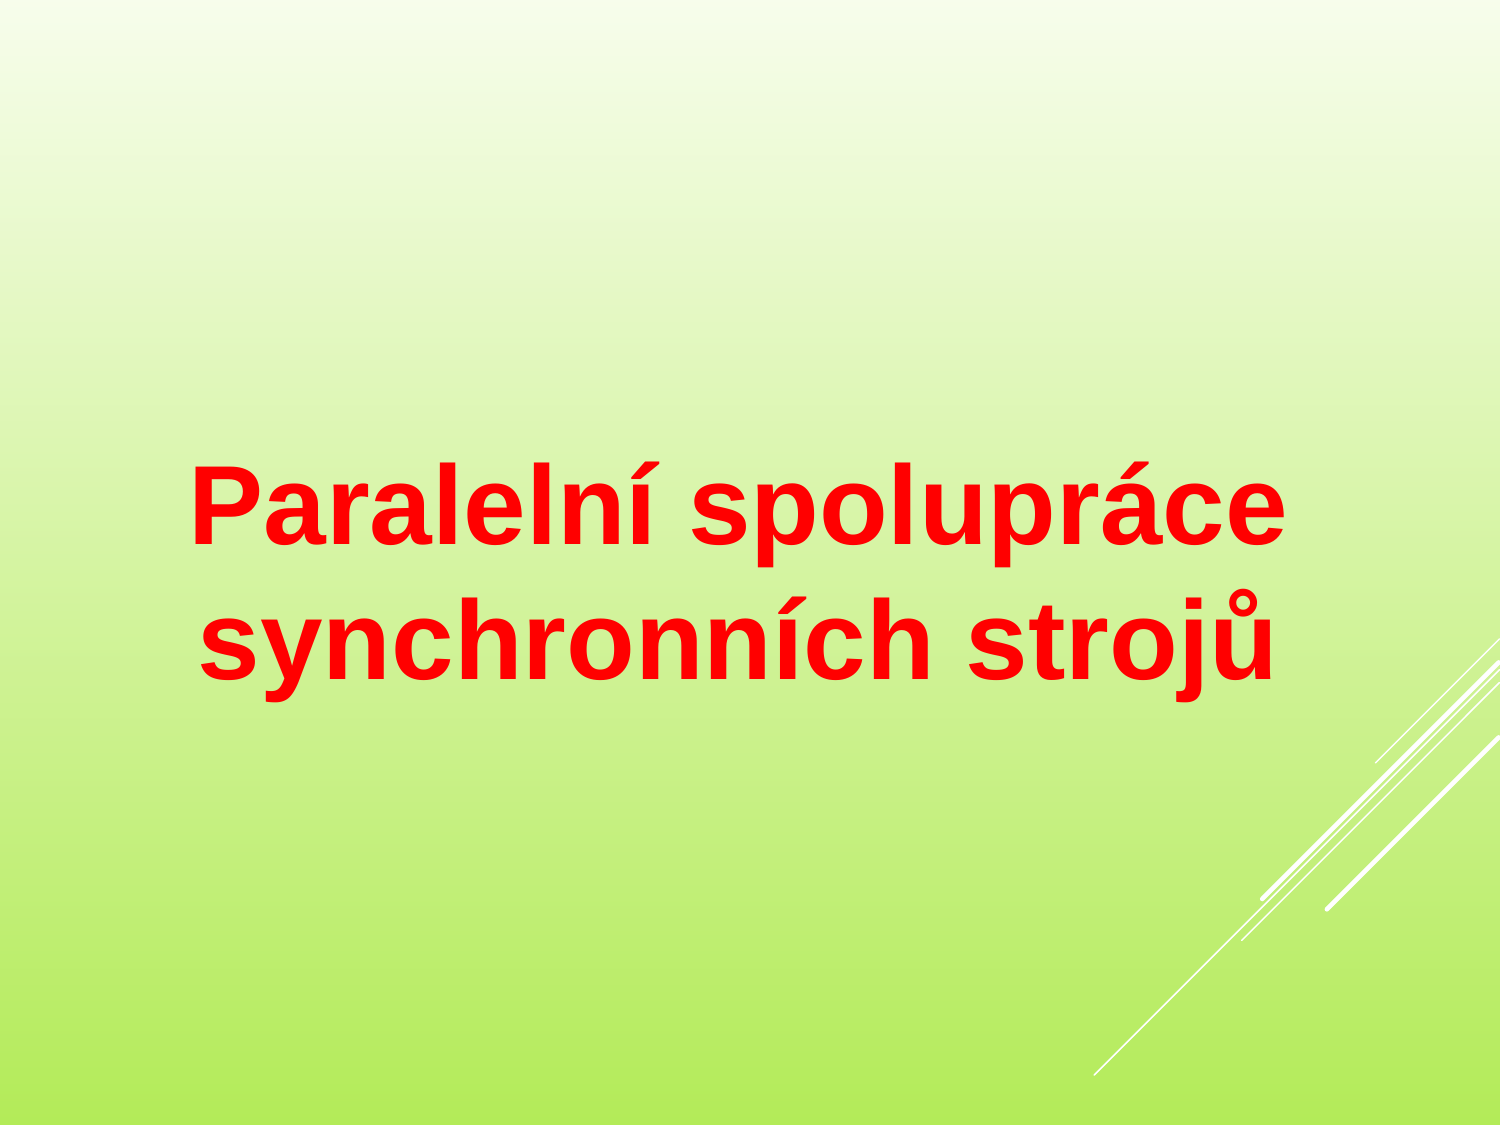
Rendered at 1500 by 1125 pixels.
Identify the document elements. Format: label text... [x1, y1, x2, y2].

title Paralelní spolupráce synchronních strojů [63, 178, 1414, 1090]
